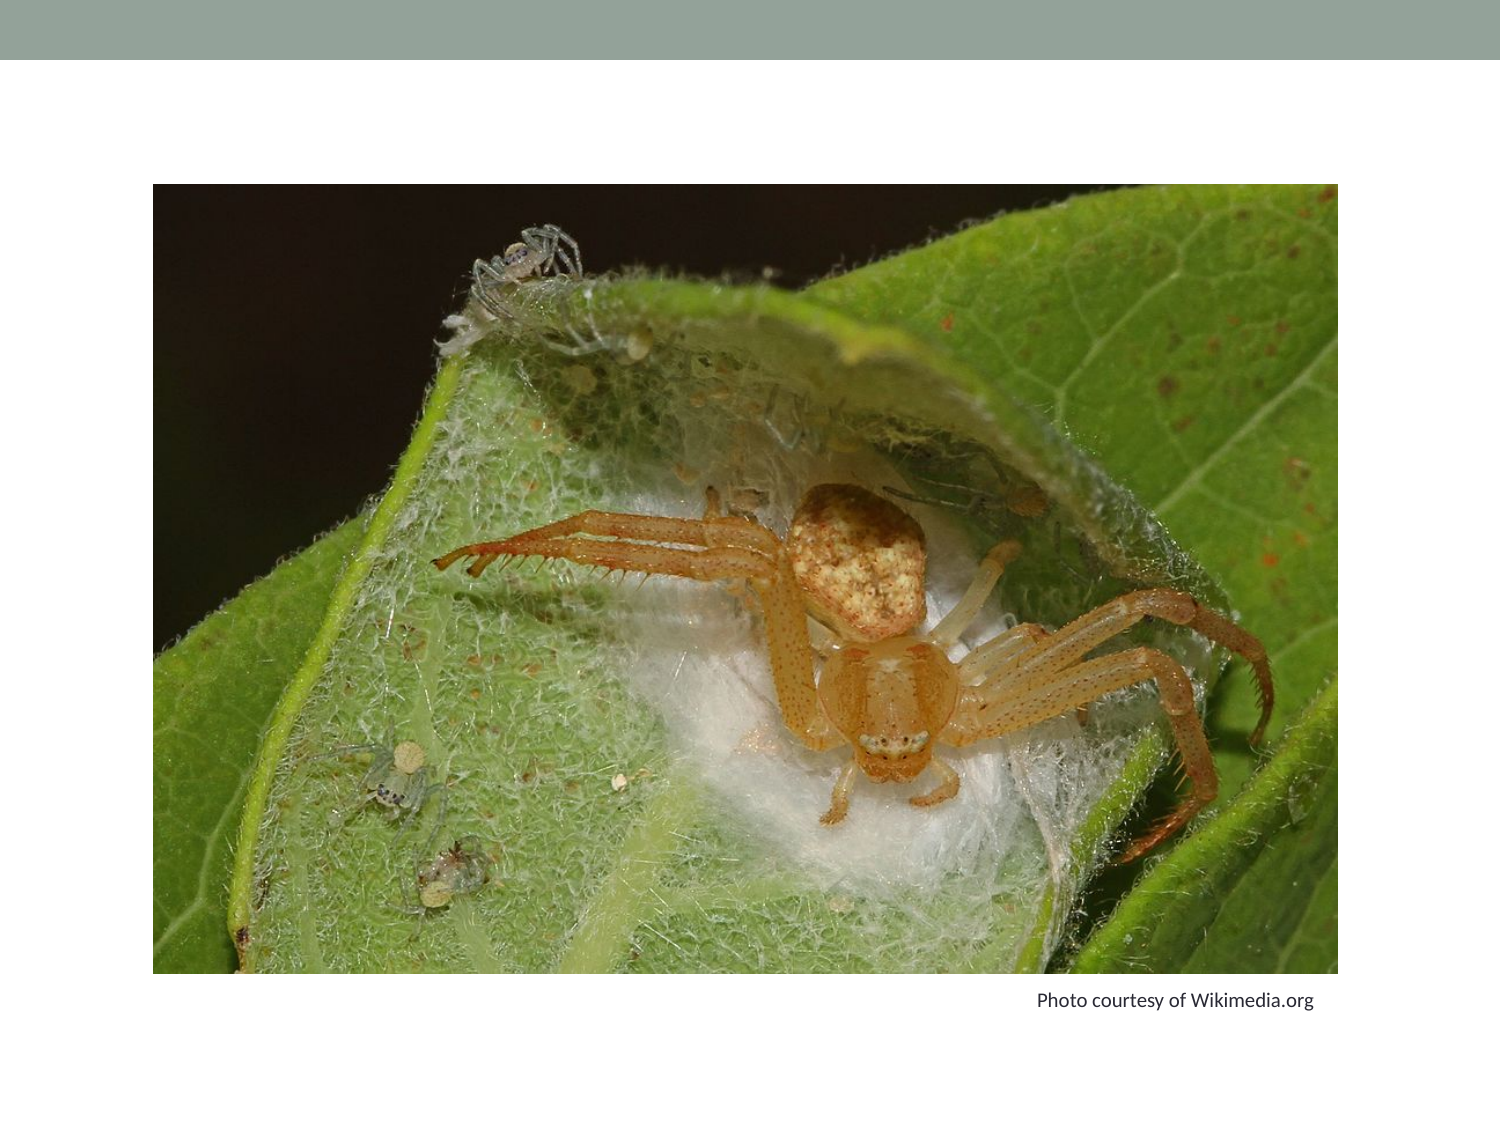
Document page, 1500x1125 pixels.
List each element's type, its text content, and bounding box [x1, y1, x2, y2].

text_box Photo courtesy of Wikimedia.org [1022, 982, 1338, 1019]
picture [153, 183, 1338, 975]
